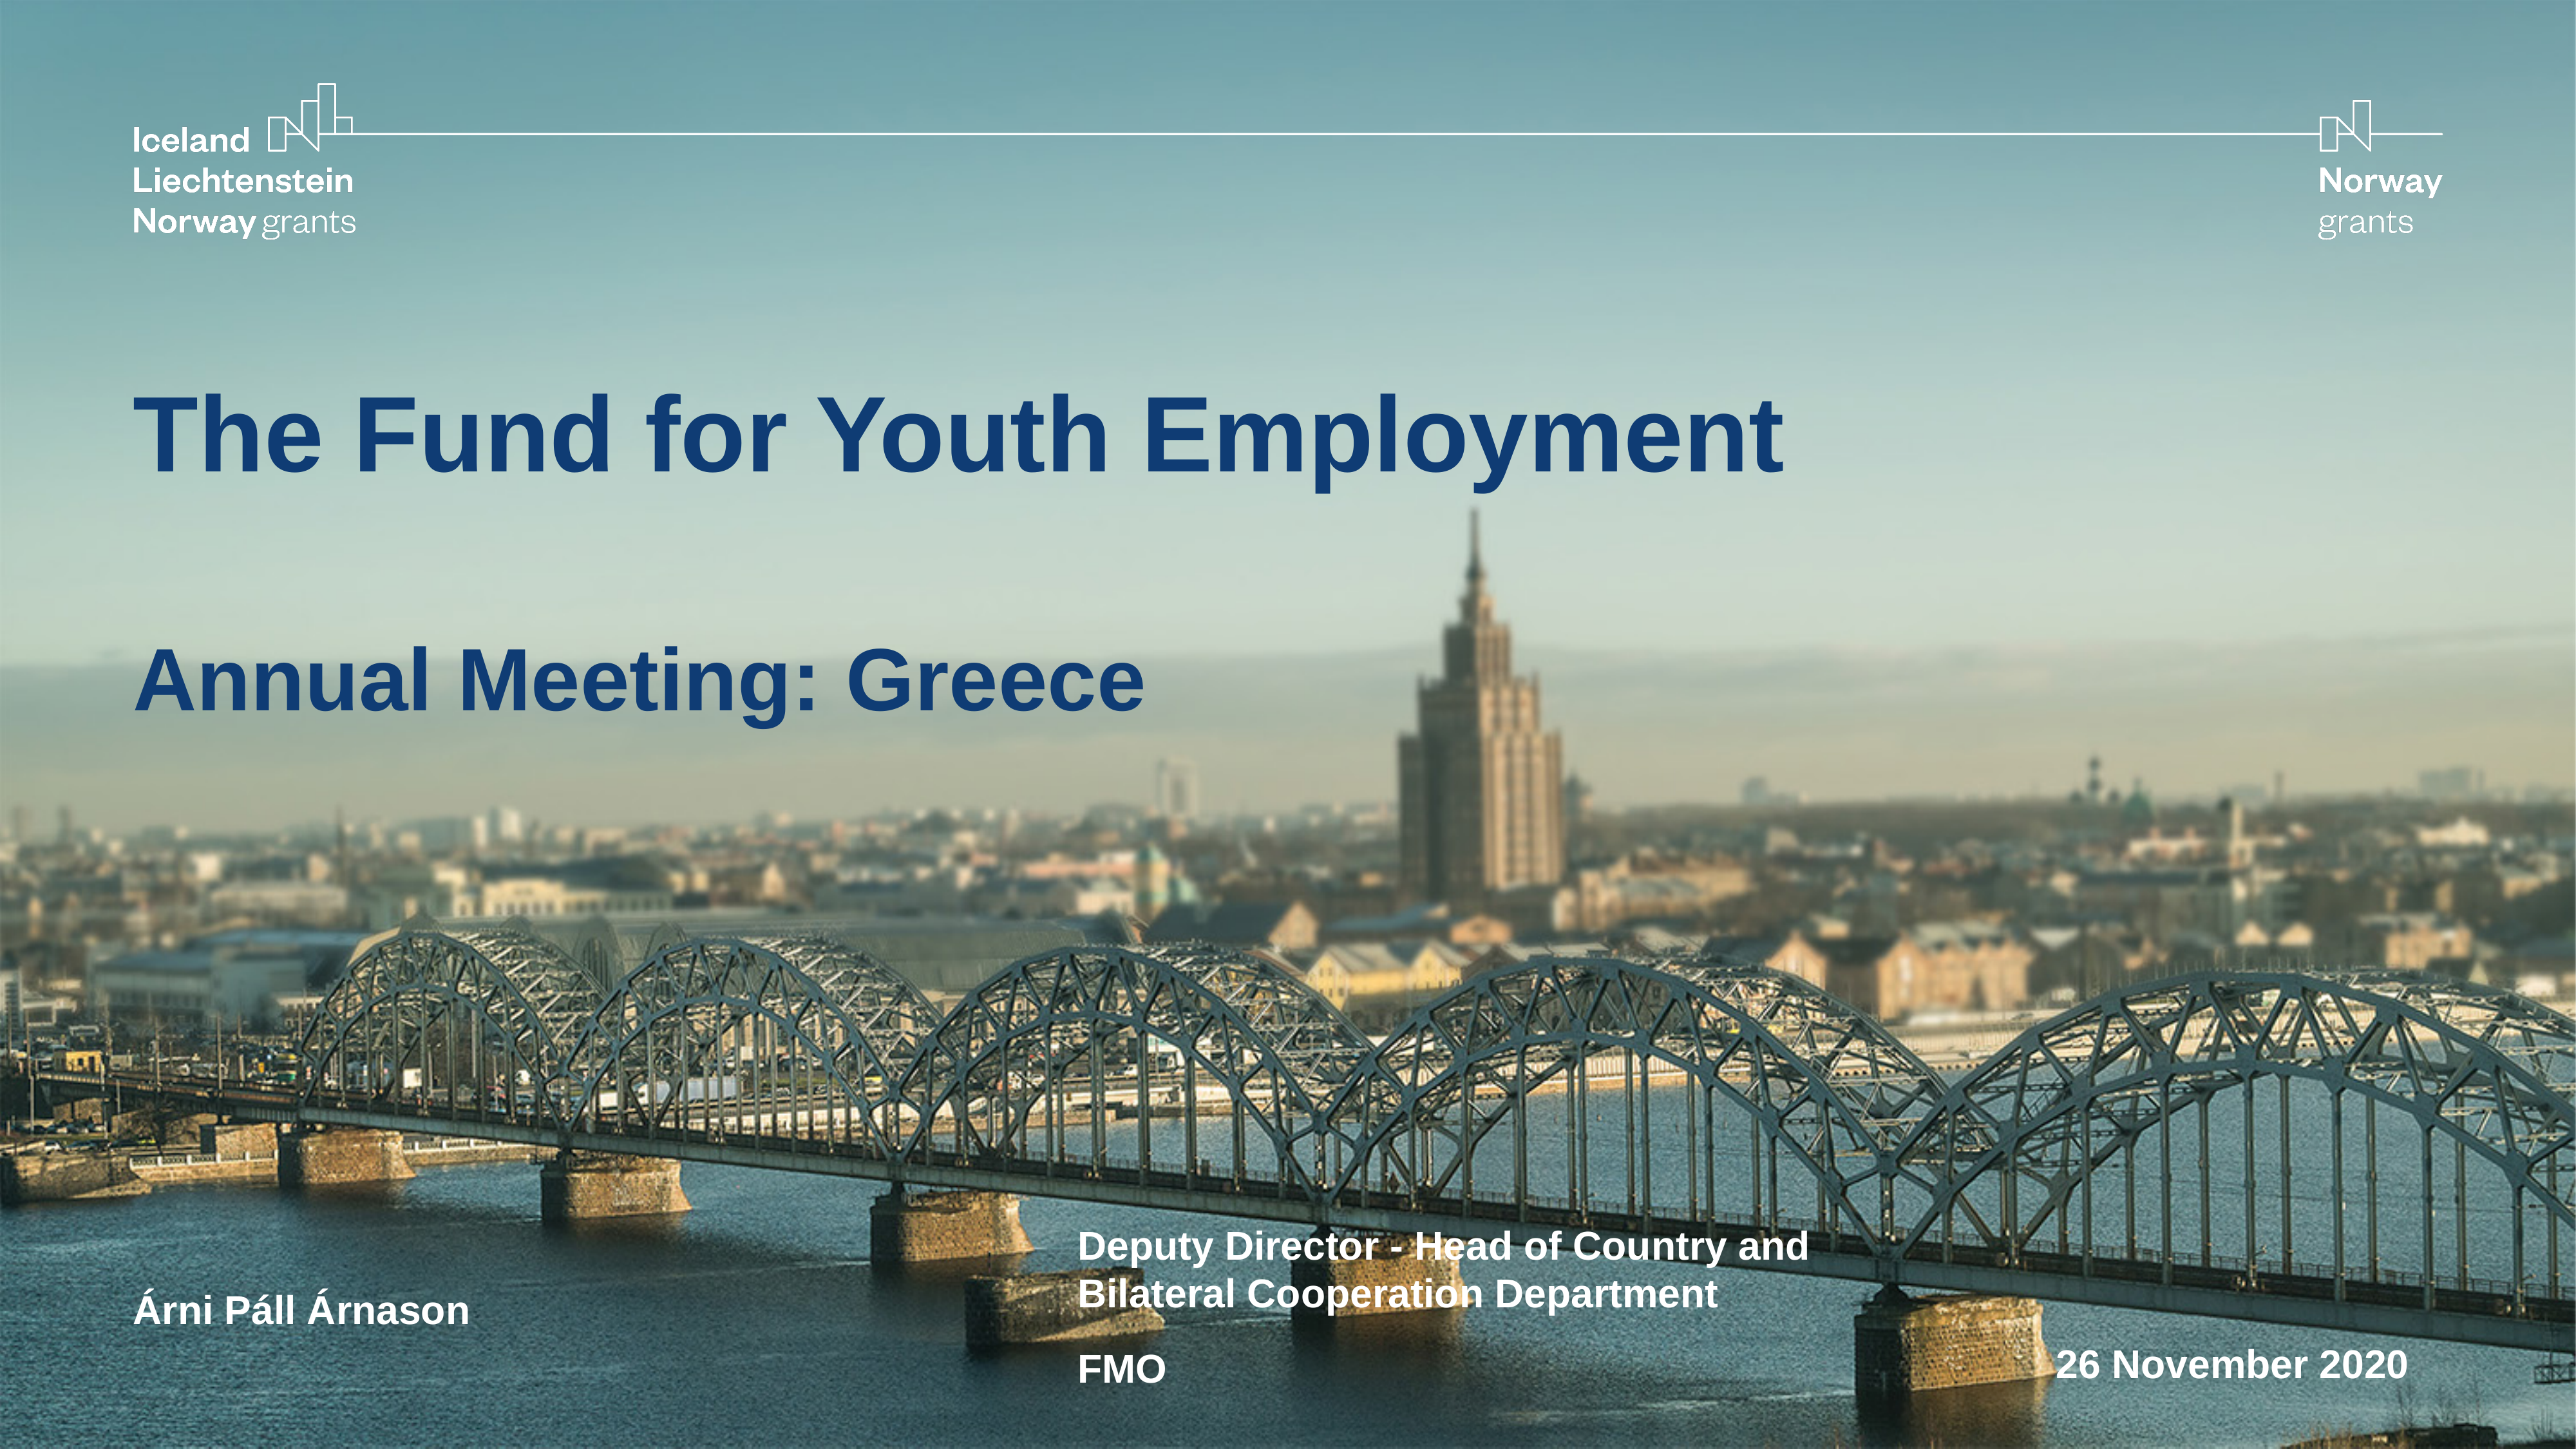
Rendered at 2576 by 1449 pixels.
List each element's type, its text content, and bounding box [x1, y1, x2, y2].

list Deputy Director - Head of Country and Bilateral Cooperation Department [1077, 1162, 1864, 1392]
list FMO [1077, 1342, 1793, 1391]
picture [0, 0, 2576, 1449]
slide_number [2046, 1332, 2443, 1392]
title The Fund for Youth Employment Annual Meeting: Greece [133, 363, 2070, 730]
list Árni Páll Árnason [133, 1283, 579, 1333]
